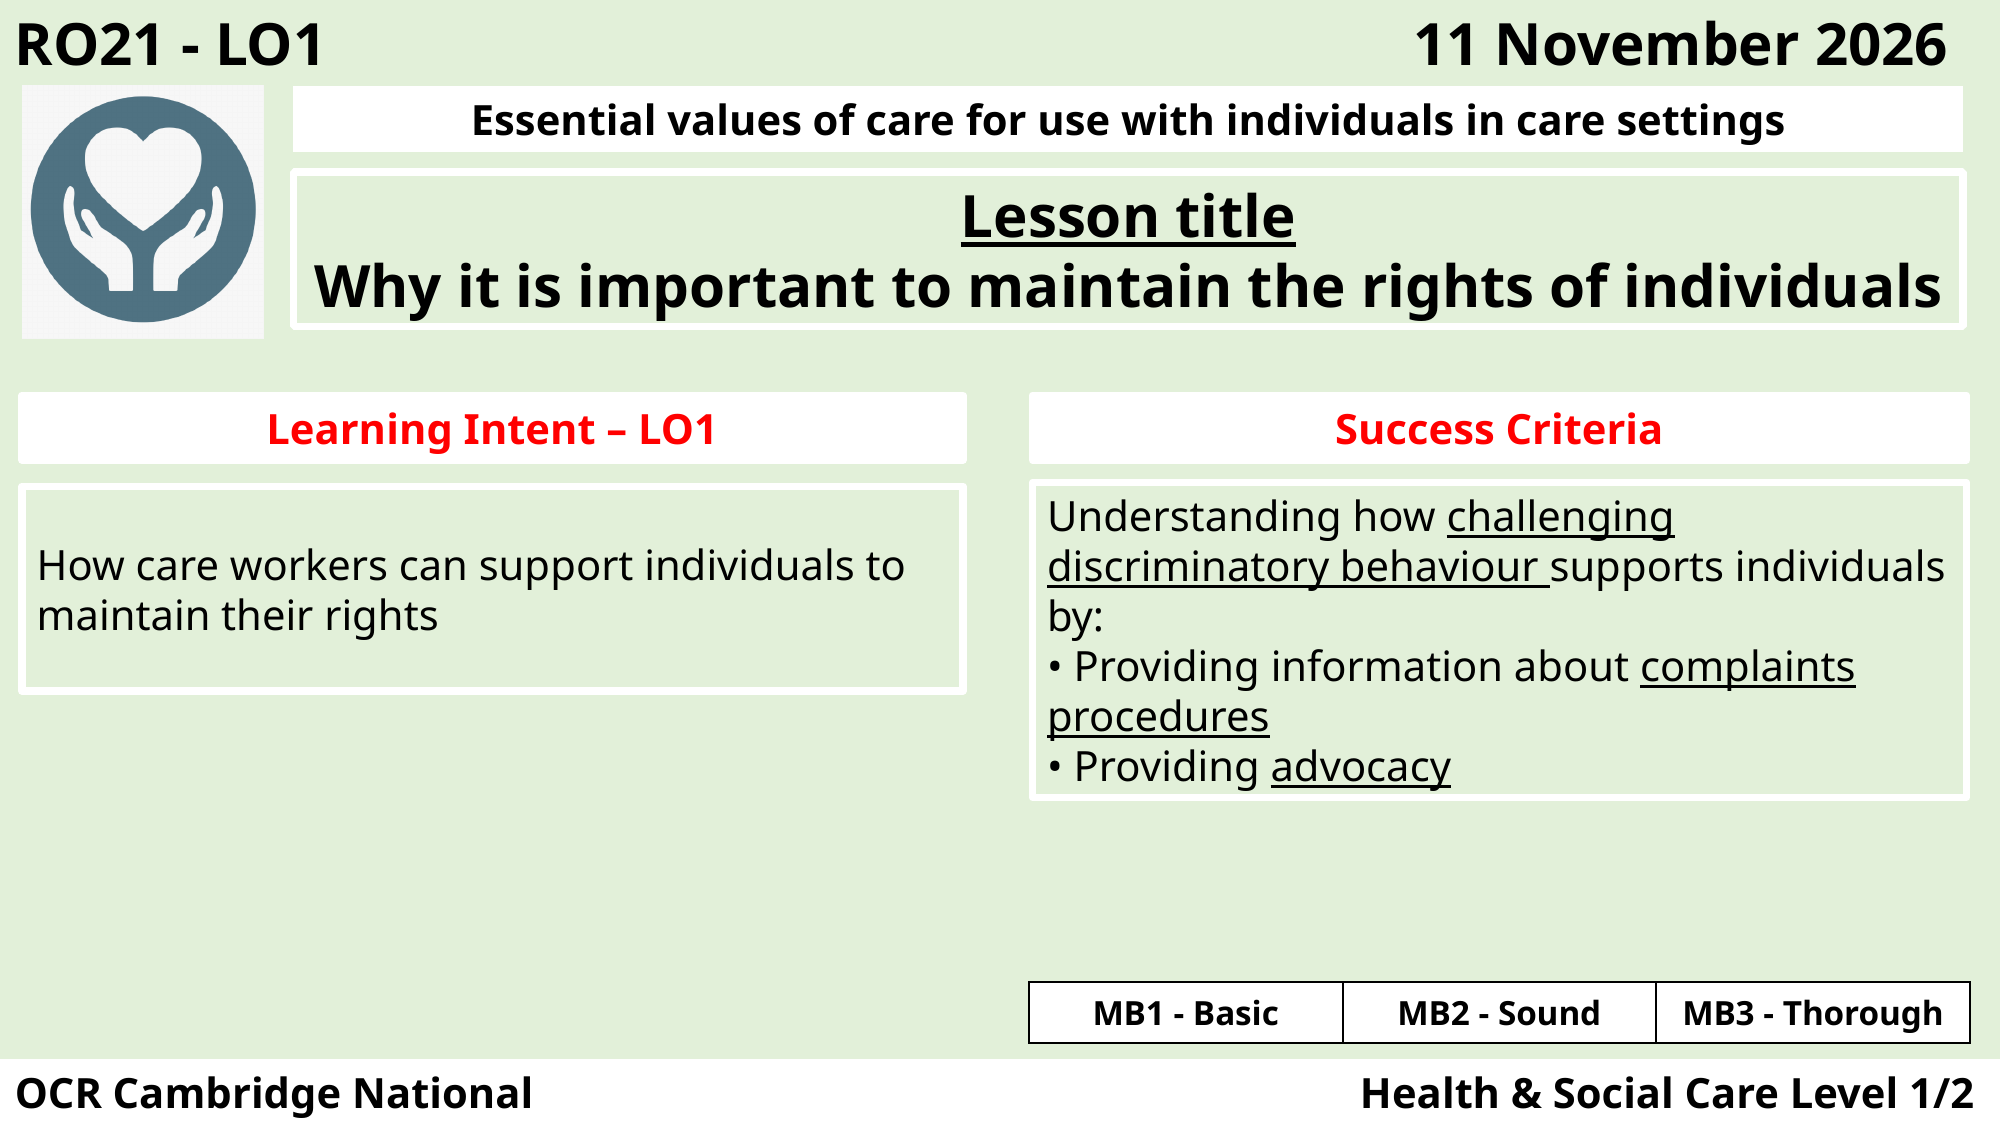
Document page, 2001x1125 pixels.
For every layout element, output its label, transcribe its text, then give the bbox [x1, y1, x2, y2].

table_header MB2 - Sound [1344, 983, 1655, 1042]
text_box Learning Intent – LO1 [21, 395, 964, 461]
text_box Success Criteria [1032, 395, 1967, 461]
text_box 17 September 2020 [1205, 0, 1964, 94]
text_box Health & Social Care Level 1/2 [873, 1059, 2000, 1125]
text_box How care workers can support individuals to maintain their rights [21, 486, 964, 692]
picture [22, 85, 264, 339]
table_header MB1 - Basic [1030, 983, 1342, 1042]
text_box Essential values of care for use with individuals in care settings [293, 86, 1963, 152]
table_header MB3 - Thorough [1657, 983, 1969, 1042]
text_box Understanding how challenging discriminatory behaviour supports individuals by: • Providing information about complaints procedures • Providing advocacy [1032, 482, 1967, 798]
text_box RO21 - LO1 [0, 0, 398, 85]
text_box OCR Cambridge National [0, 1059, 873, 1125]
text_box Lesson title Why it is important to maintain the rights of individuals [293, 171, 1963, 327]
